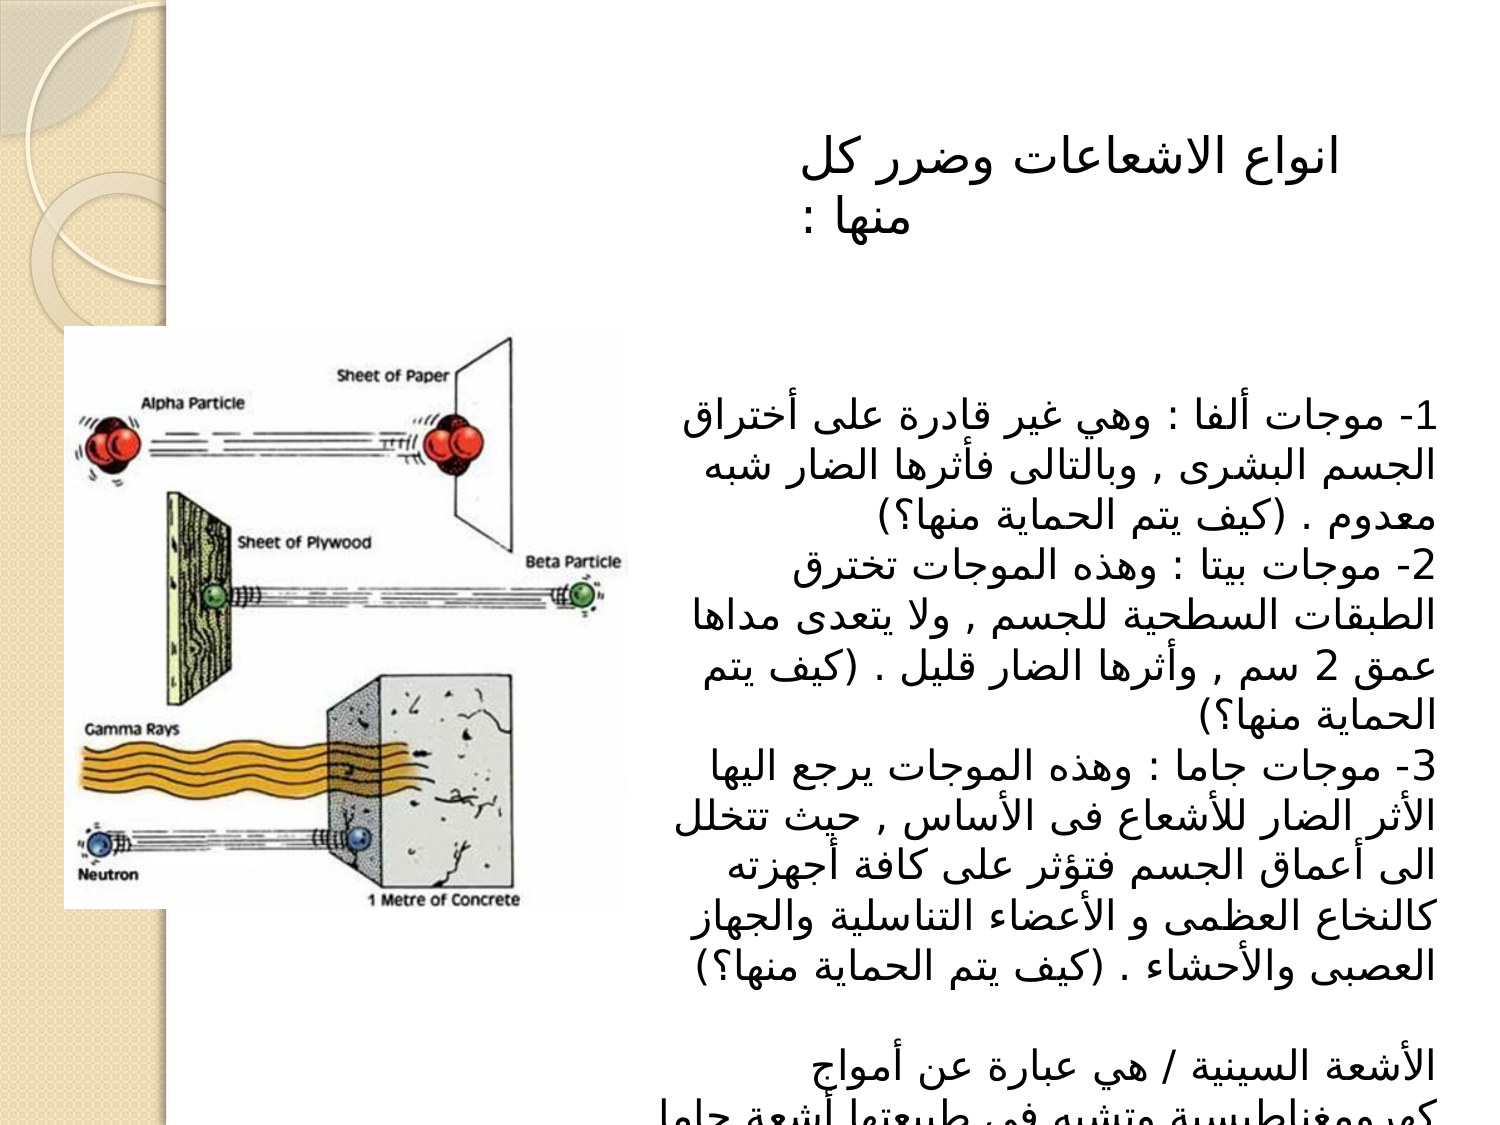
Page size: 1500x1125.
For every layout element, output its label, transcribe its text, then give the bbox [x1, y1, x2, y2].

title انواع الاشعاعات وضرر كل منها : [785, 90, 1418, 278]
text_box 1- موجات ألفا : وهي غير قادرة على أختراق الجسم البشرى , وبالتالى فأثرها الضار شبه معدوم . (كيف يتم الحماية منها؟) 2- موجات بيتا : وهذه الموجات تخترق الطبقات السطحية للجسم , ولا يتعدى مداها عمق 2 سم , وأثرها الضار قليل . (كيف يتم الحماية منها؟) 3- موجات جاما : وهذه الموجات يرجع اليها الأثر الضار للأشعاع فى الأساس , حيث تتخلل الى أعماق الجسم فتؤثر على كافة أجهزته كالنخاع العظمى و الأعضاء التناسلية والجهاز العصبى والأحشاء . (كيف يتم الحماية منها؟) الأشعة السينية / هي عبارة عن أمواج كهرومغناطيسية وتشبه في طبيعتها أشعة جاما . [643, 290, 1453, 1125]
picture [64, 326, 629, 910]
